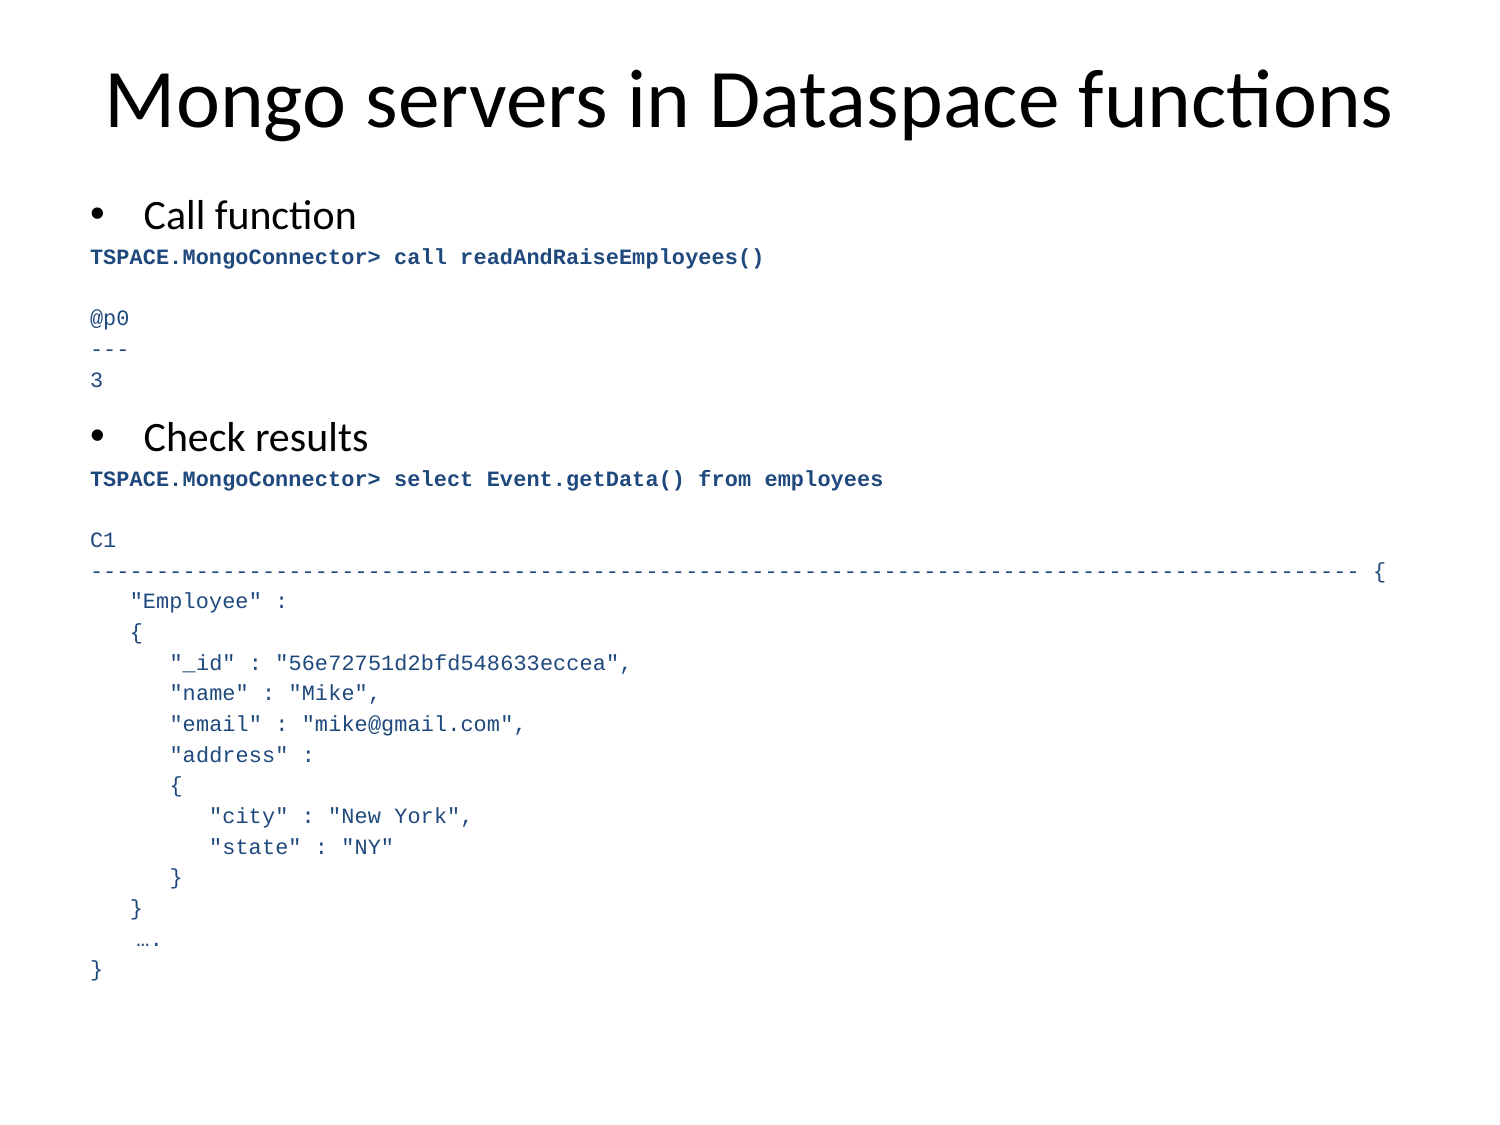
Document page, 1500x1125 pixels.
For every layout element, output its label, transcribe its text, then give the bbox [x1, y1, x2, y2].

list Call function TSPACE.MongoConnector> call readAndRaiseEmployees() @p0 --- 3 Check results TSPACE.MongoConnector> select Event.getData() from employees C1 ------------------------------------------------------------------------------------------------ { "Employee" : { "_id" : "56e72751d2bfd548633eccea", "name" : "Mike", "email" : "mike@gmail.com", "address" : { "city" : "New York", "state" : "NY" } } …. } [75, 180, 1425, 1005]
title Mongo servers in Dataspace functions [75, 35, 1425, 153]
